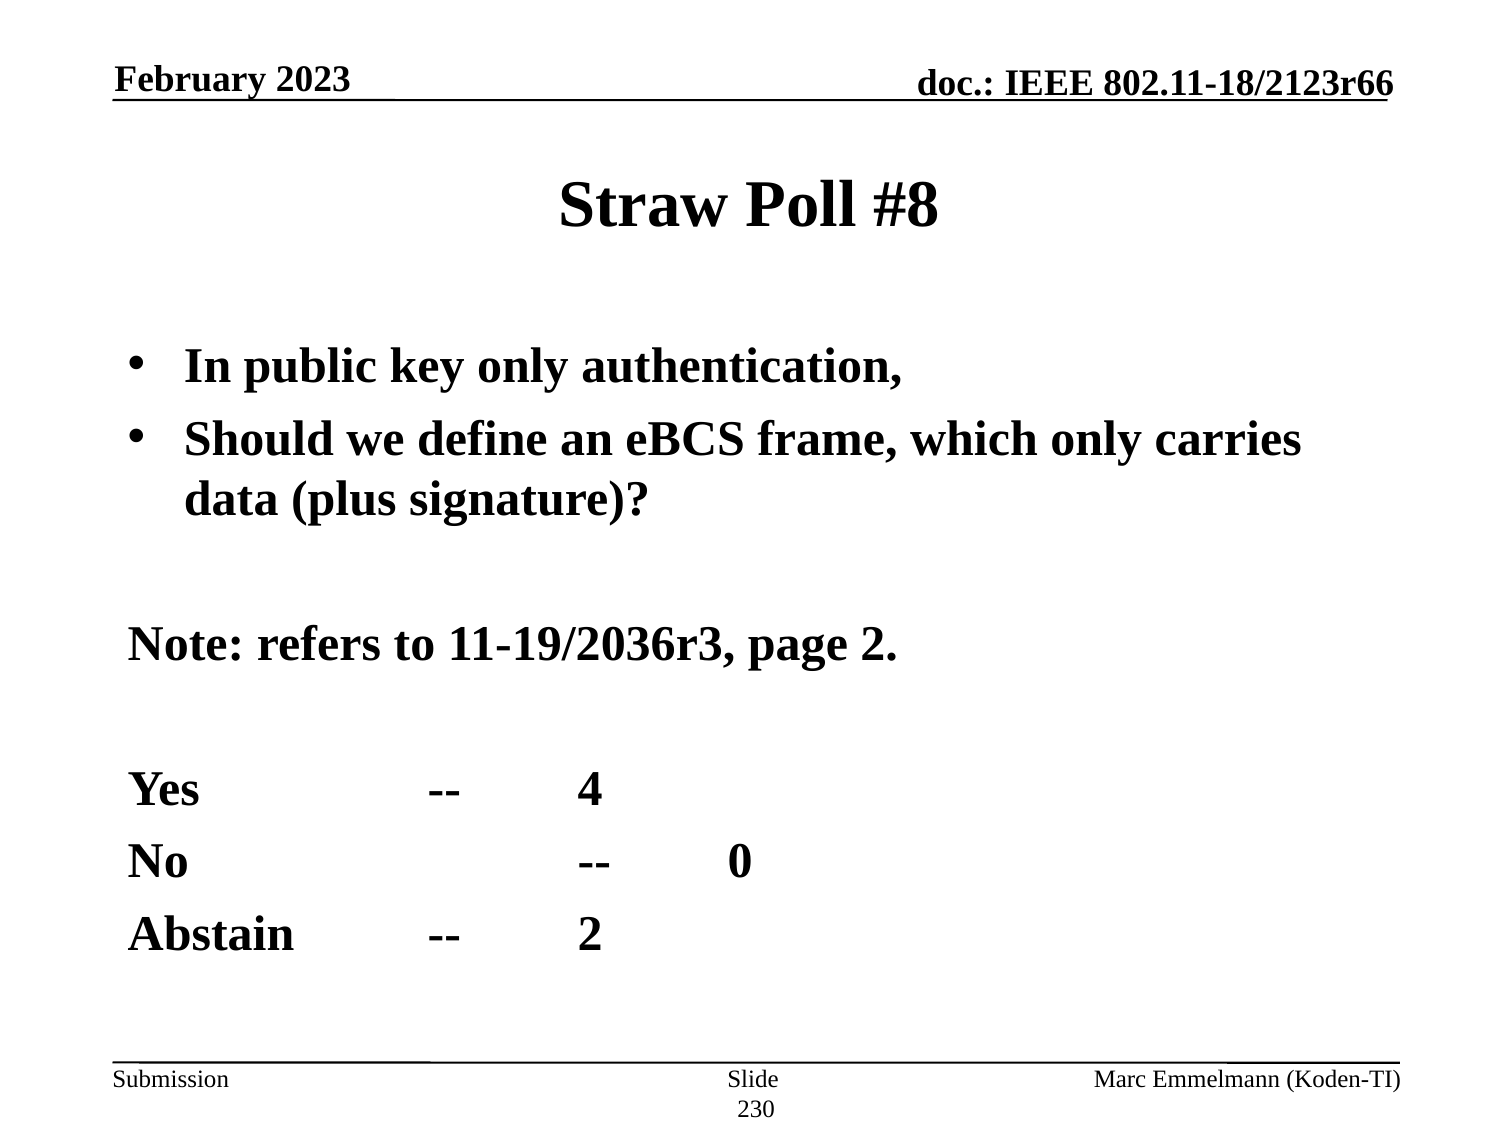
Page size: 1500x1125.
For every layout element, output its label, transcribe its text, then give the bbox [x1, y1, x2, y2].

title Straw Poll #8 [112, 112, 1388, 288]
list In public key only authentication, Should we define an eBCS frame, which only carries data (plus signature)? Note: refers to 11-19/2036r3, page 2. Yes -- 4 No -- 0 Abstain -- 2 [112, 324, 1388, 1000]
footer Marc Emmelmann (Koden-TI) [878, 1061, 1402, 1093]
slide_number Slide 230 [712, 1061, 800, 1123]
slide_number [114, 54, 423, 100]
